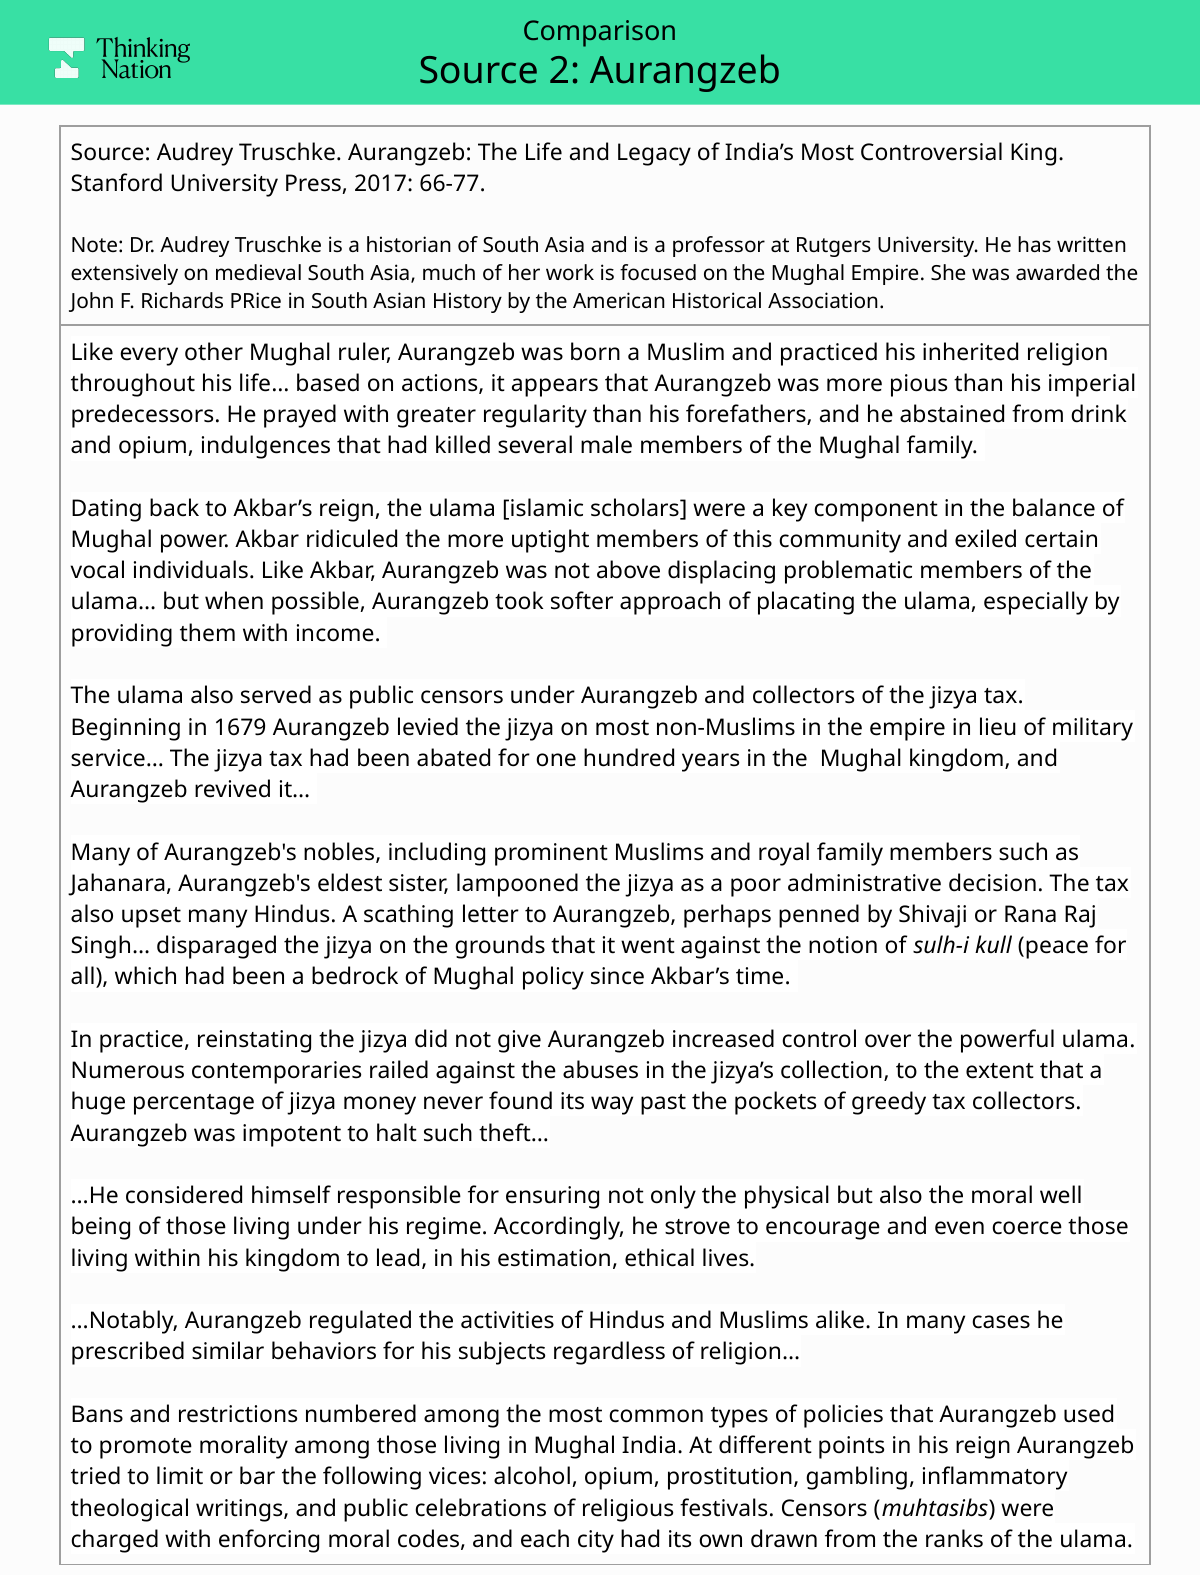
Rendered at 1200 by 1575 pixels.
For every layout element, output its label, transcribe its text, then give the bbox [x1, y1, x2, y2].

picture [59, 1489, 127, 1556]
picture [33, 23, 195, 92]
text_box Comparison Source 2: Aurangzeb [0, 0, 1200, 105]
table_header Source: Audrey Truschke. Aurangzeb: The Life and Legacy of India’s Most Controversial King. Stanford University Press, 2017: 66-77. Note: Dr. Audrey Truschke is a historian of South Asia and is a professor at Rutgers University. He has written extensively on medieval South Asia, much of her work is focused on the Mughal Empire. She was awarded the John F. Richards PRice in South Asian History by the American Historical Association. [61, 127, 1149, 324]
table_cell Like every other Mughal ruler, Aurangzeb was born a Muslim and practiced his inherited religion throughout his life… based on actions, it appears that Aurangzeb was more pious than his imperial predecessors. He prayed with greater regularity than his forefathers, and he abstained from drink and opium, indulgences that had killed several male members of the Mughal family. Dating back to Akbar’s reign, the ulama [islamic scholars] were a key component in the balance of Mughal power. Akbar ridiculed the more uptight members of this community and exiled certain vocal individuals. Like Akbar, Aurangzeb was not above displacing problematic members of the ulama… but when possible, Aurangzeb took softer approach of placating the ulama, especially by providing them with income. The ulama also served as public censors under Aurangzeb and collectors of the jizya tax. Beginning in 1679 Aurangzeb levied the jizya on most non-Muslims in the empire in lieu of military service… The jizya tax had been abated for one hundred years in the Mughal kingdom, and Aurangzeb revived it… Many of Aurangzeb's nobles, including prominent Muslims and royal family members such as Jahanara, Aurangzeb's eldest sister, lampooned the jizya as a poor administrative decision. The tax also upset many Hindus. A scathing letter to Aurangzeb, perhaps penned by Shivaji or Rana Raj Singh… disparaged the jizya on the grounds that it went against the notion of sulh-i kull (peace for all), which had been a bedrock of Mughal policy since Akbar’s time. In practice, reinstating the jizya did not give Aurangzeb increased control over the powerful ulama. Numerous contemporaries railed against the abuses in the jizya’s collection, to the extent that a huge percentage of jizya money never found its way past the pockets of greedy tax collectors. Aurangzeb was impotent to halt such theft… …He considered himself responsible for ensuring not only the physical but also the moral well being of those living under his regime. Accordingly, he strove to encourage and even coerce those living within his kingdom to lead, in his estimation, ethical lives. …Notably, Aurangzeb regulated the activities of Hindus and Muslims alike. In many cases he prescribed similar behaviors for his subjects regardless of religion… Bans and restrictions numbered among the most common types of policies that Aurangzeb used to promote morality among those living in Mughal India. At different points in his reign Aurangzeb tried to limit or bar the following vices: alcohol, opium, prostitution, gambling, inflammatory theological writings, and public celebrations of religious festivals. Censors (muhtasibs) were charged with enforcing moral codes, and each city had its own drawn from the ranks of the ulama. [61, 326, 1149, 1564]
